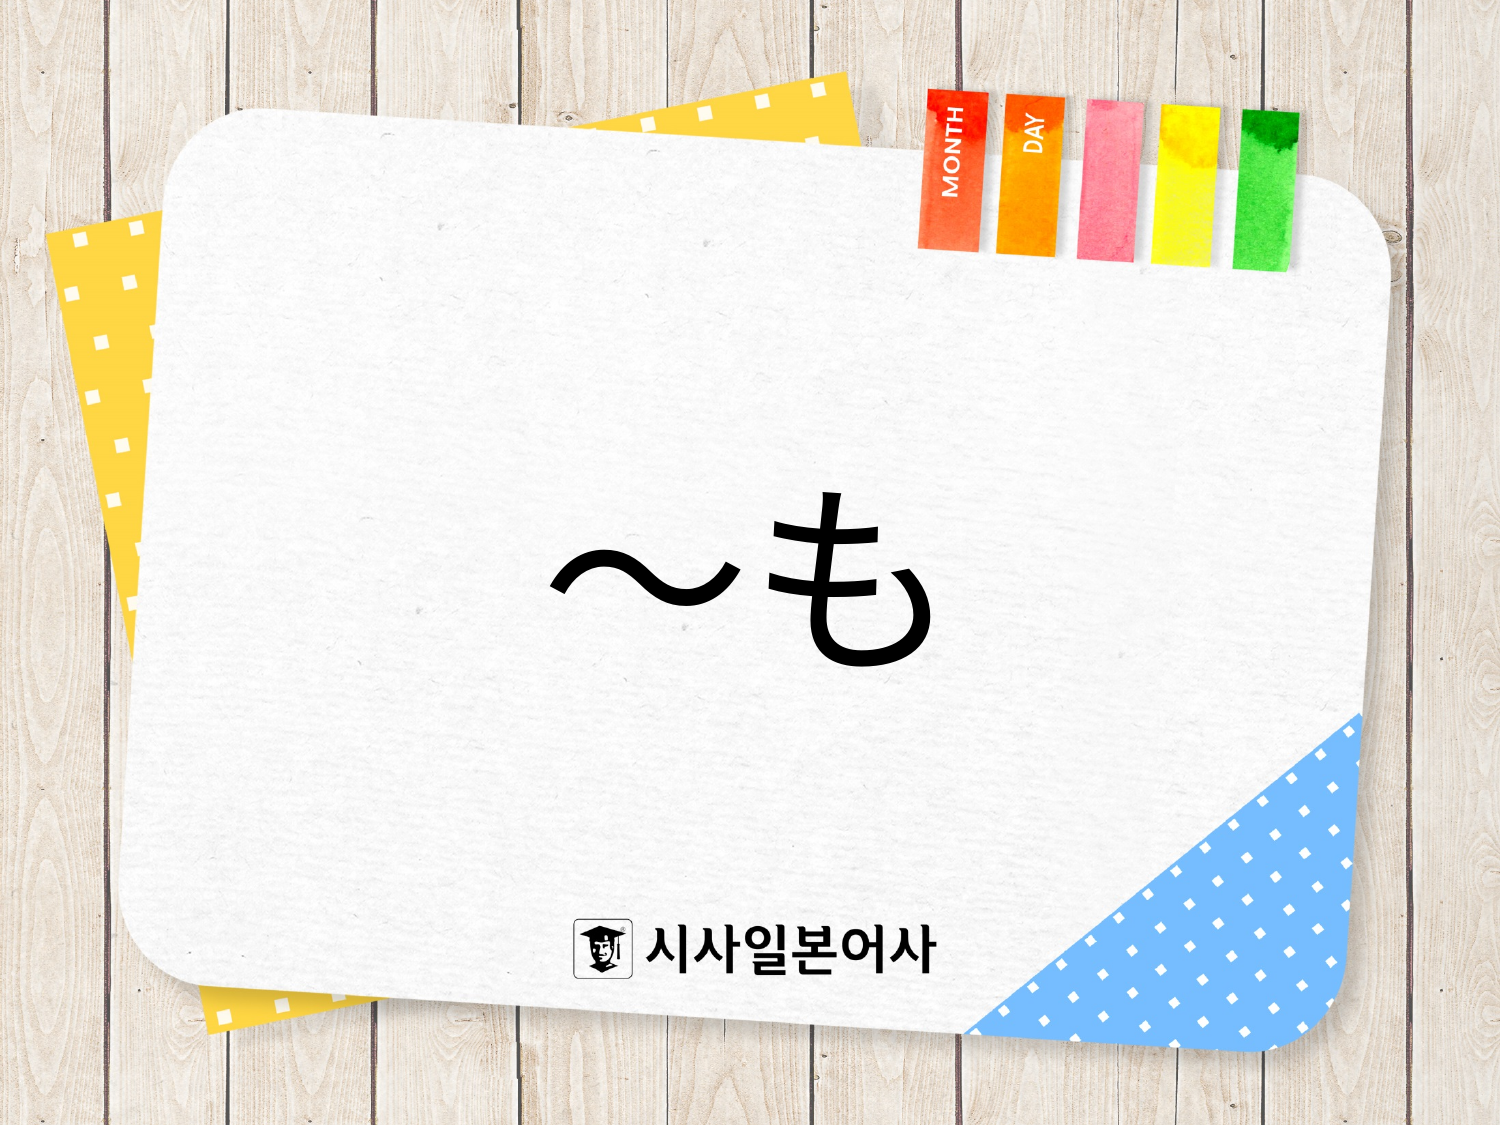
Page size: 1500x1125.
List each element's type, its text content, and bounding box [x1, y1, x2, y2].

title ～も [75, 338, 1425, 811]
picture [0, 0, 1500, 1125]
